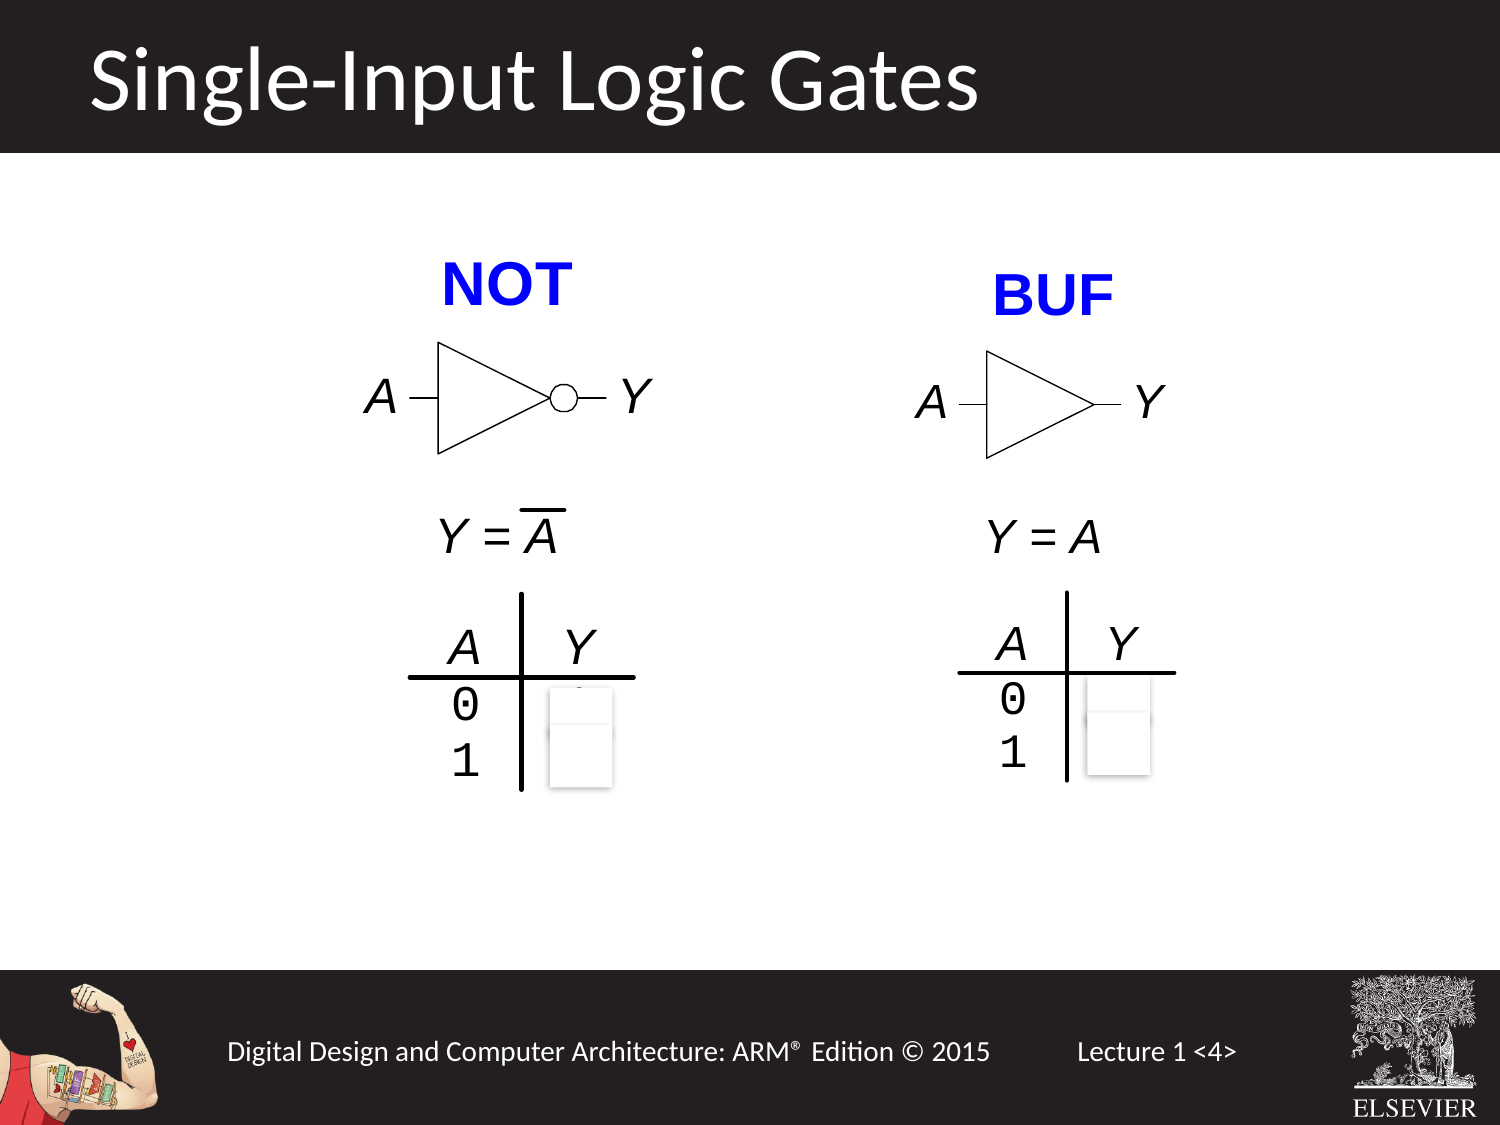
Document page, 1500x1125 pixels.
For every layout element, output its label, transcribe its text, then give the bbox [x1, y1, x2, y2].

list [871, 237, 1289, 815]
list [318, 223, 753, 826]
picture [1350, 974, 1477, 1117]
picture [0, 979, 163, 1125]
text_box Single-Input Logic Gates [75, 11, 1375, 136]
text_box [87, 174, 1413, 1025]
